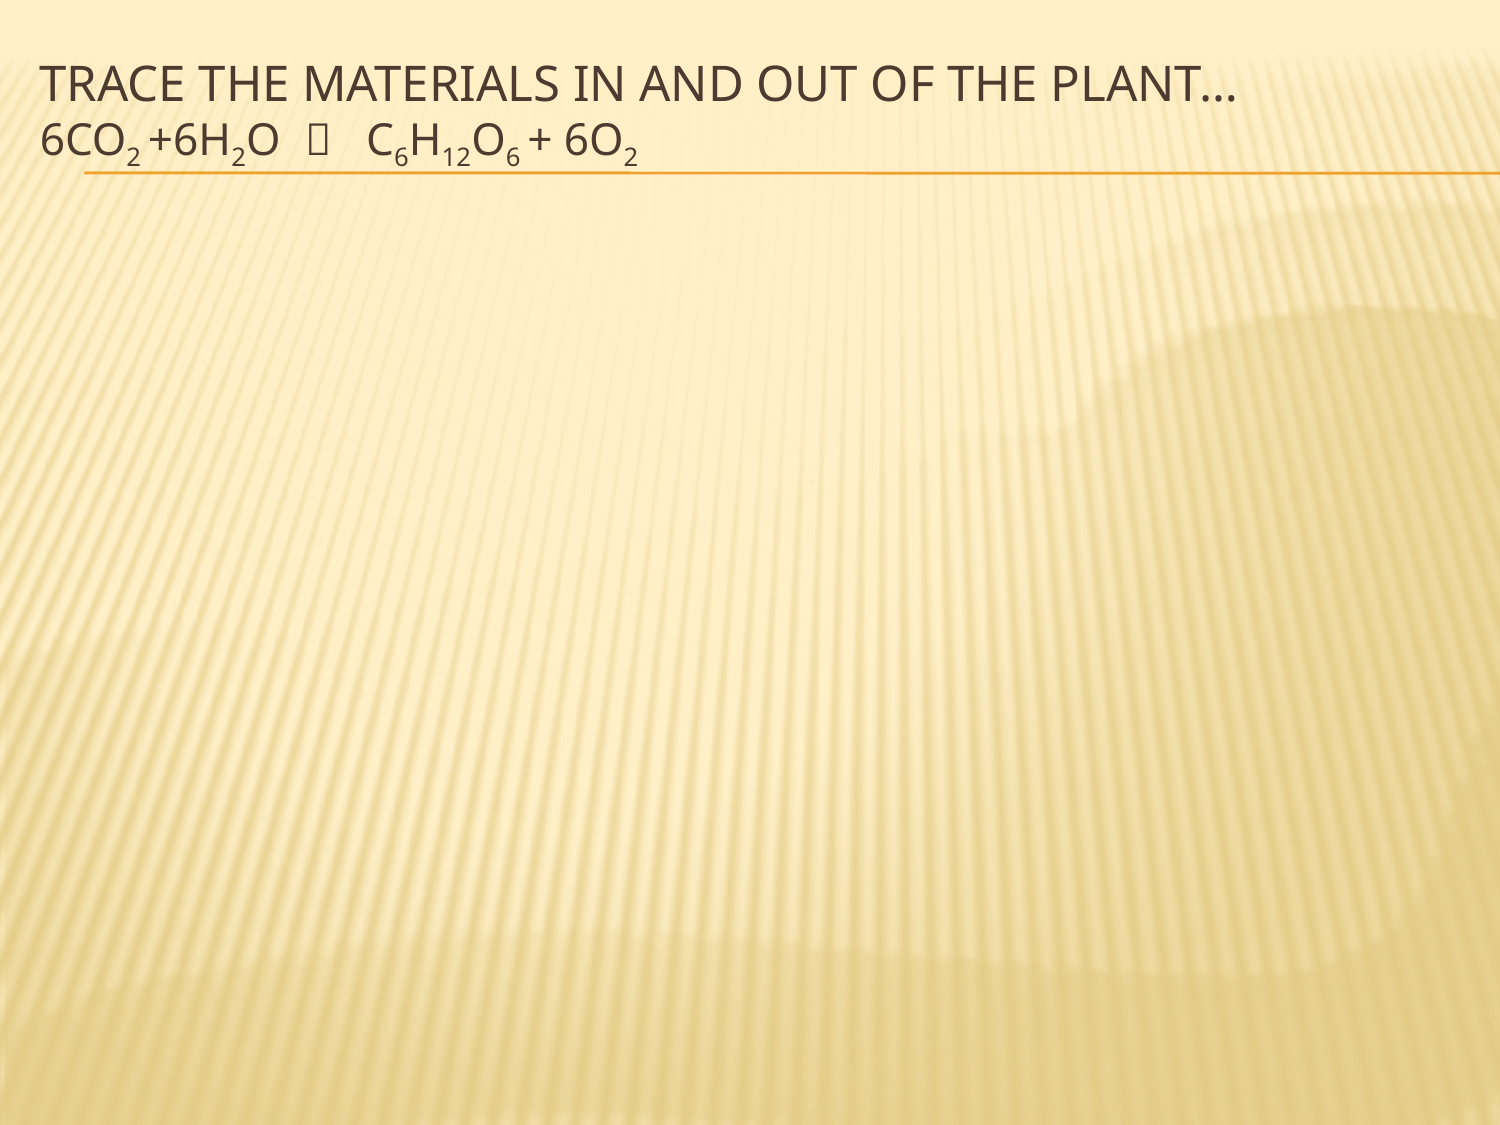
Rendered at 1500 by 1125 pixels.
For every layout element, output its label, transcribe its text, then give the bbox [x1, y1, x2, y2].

title Trace the Materials in and out of the plant… 6CO2 +6H2O  C6H12O6 + 6O2 [24, 45, 1463, 233]
